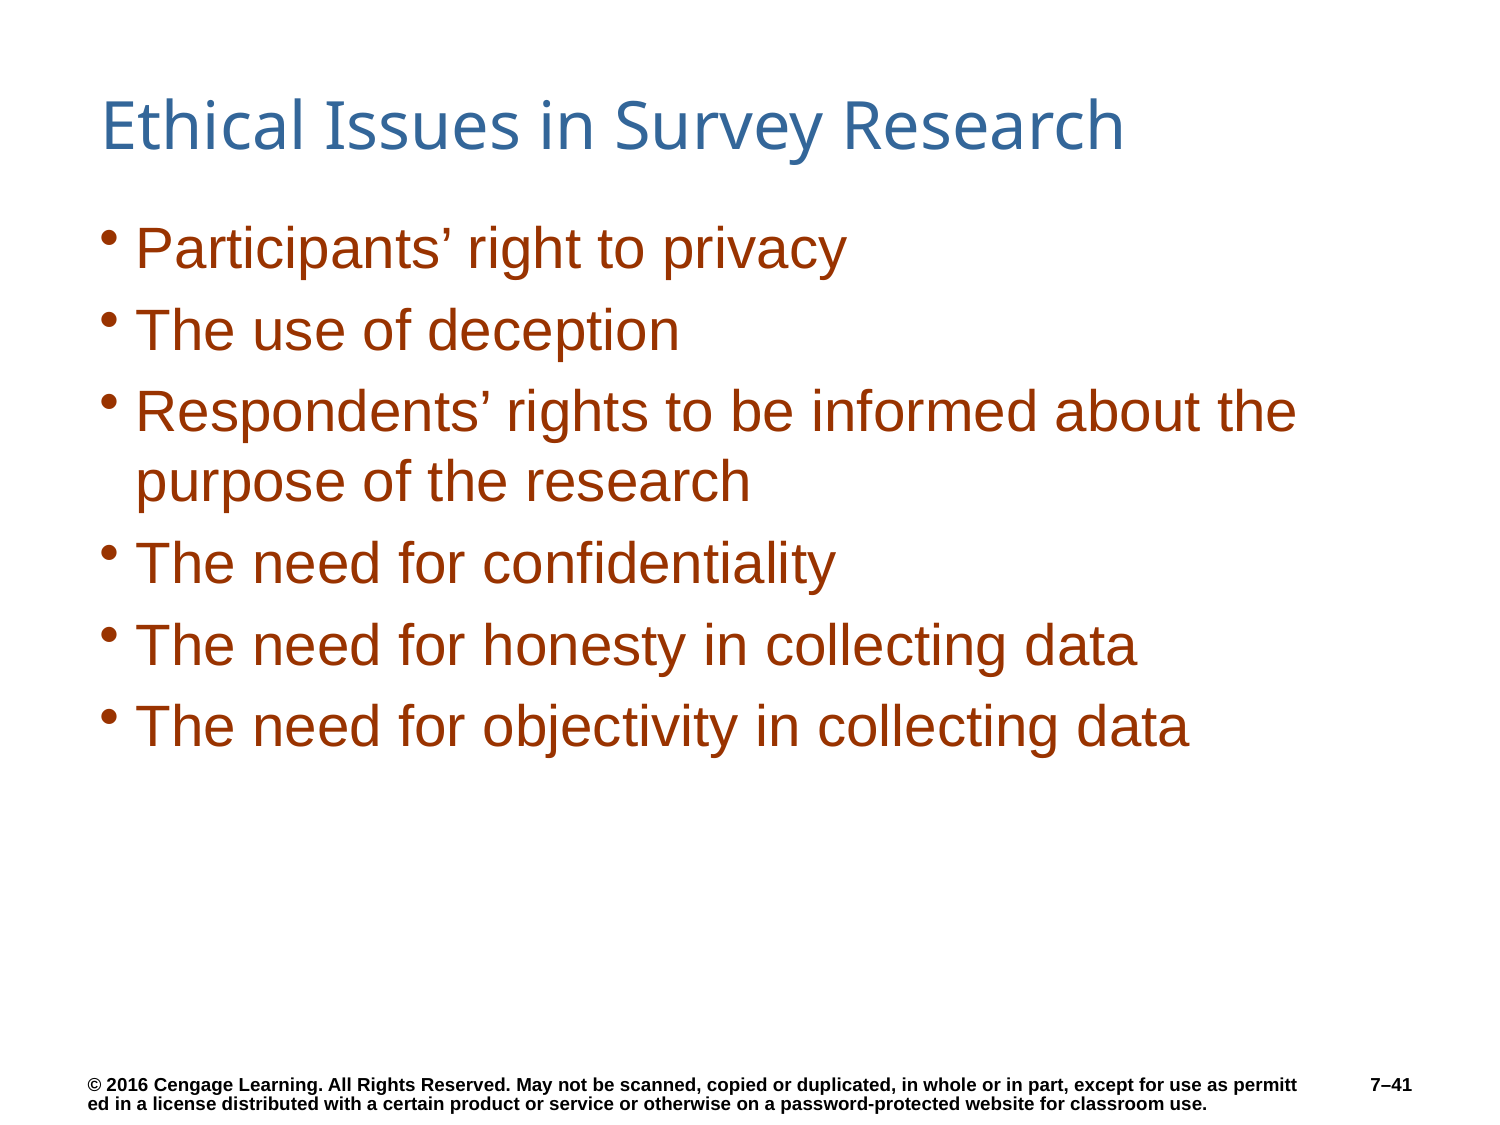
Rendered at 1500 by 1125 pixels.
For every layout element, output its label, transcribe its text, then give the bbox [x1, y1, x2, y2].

list Participants’ right to privacy The use of deception Respondents’ rights to be informed about the purpose of the research The need for confidentiality The need for honesty in collecting data The need for objectivity in collecting data [84, 202, 1414, 1013]
slide_number 7–41 [1050, 1042, 1413, 1103]
title Ethical Issues in Survey Research [85, 75, 1411, 171]
footer © 2016 Cengage Learning. All Rights Reserved. May not be scanned, copied or duplicated, in whole or in part, except for use as permitted in a license distributed with a certain product or service or otherwise on a password-protected website for classroom use. [87, 1057, 1050, 1103]
